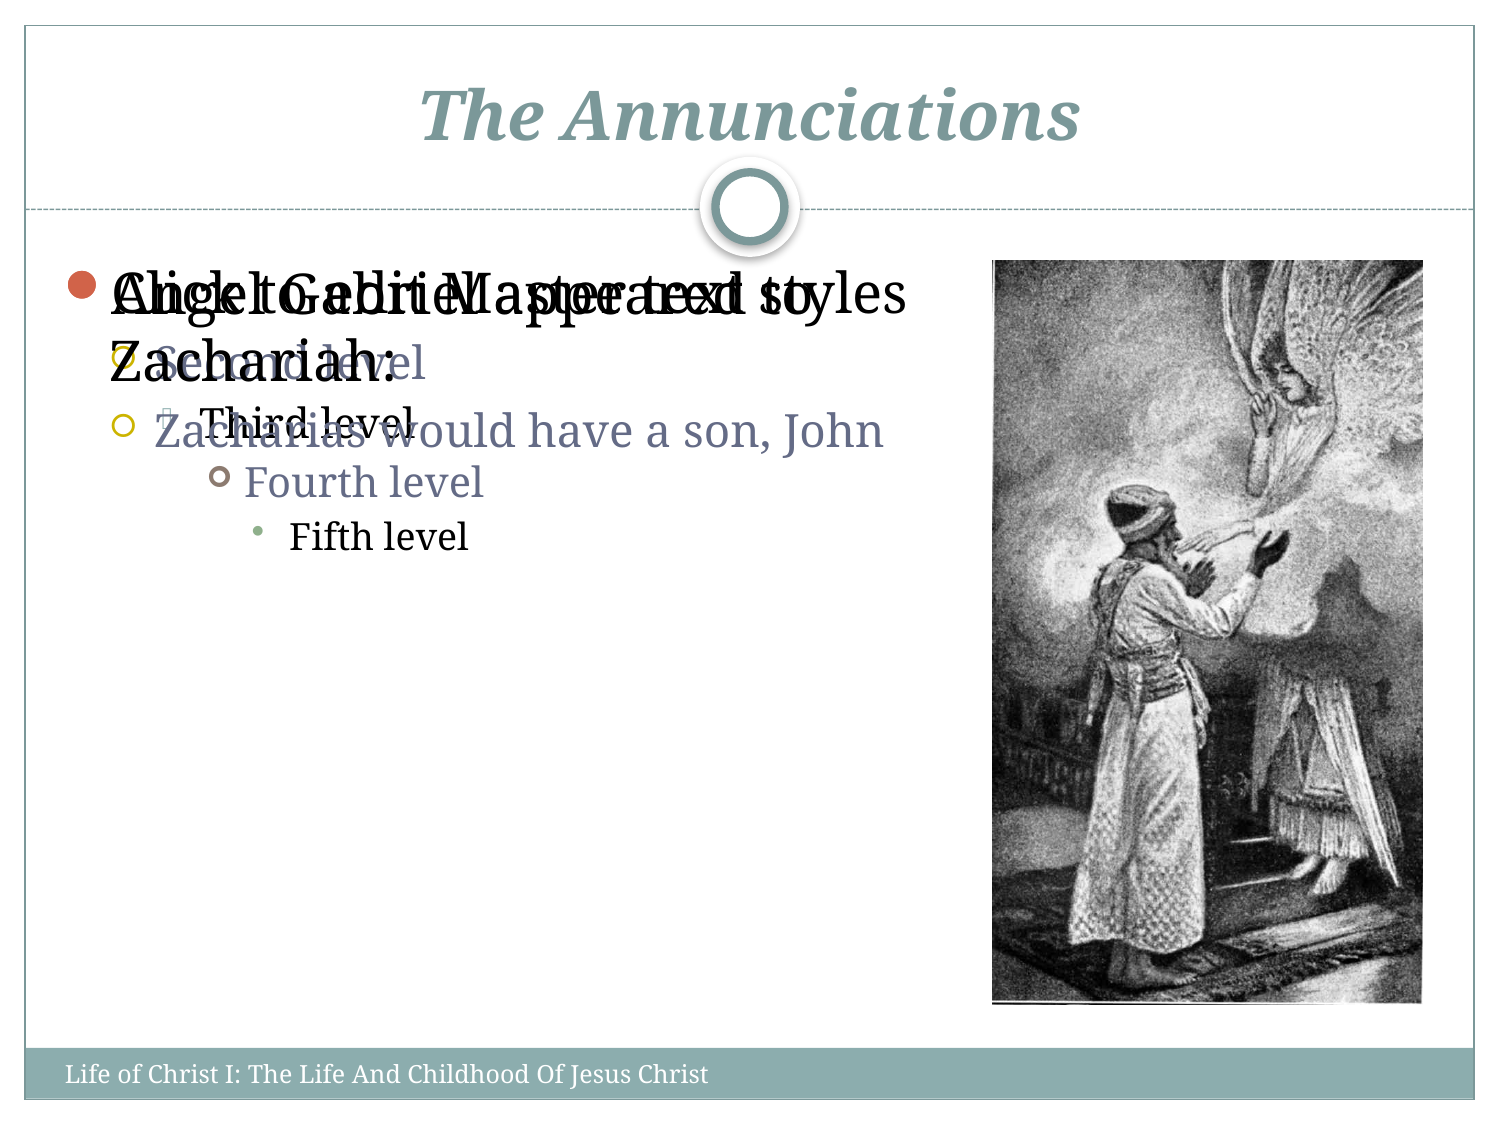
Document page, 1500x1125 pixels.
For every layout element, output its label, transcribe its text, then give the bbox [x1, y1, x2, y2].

title The Annunciations [49, 37, 1450, 162]
footer Life of Christ I: The Life And Childhood Of Jesus Christ [50, 1051, 866, 1112]
list Angel Gabriel appeared to Zachariah: Zacharias would have a son, John [49, 250, 958, 1001]
picture [992, 260, 1424, 1005]
